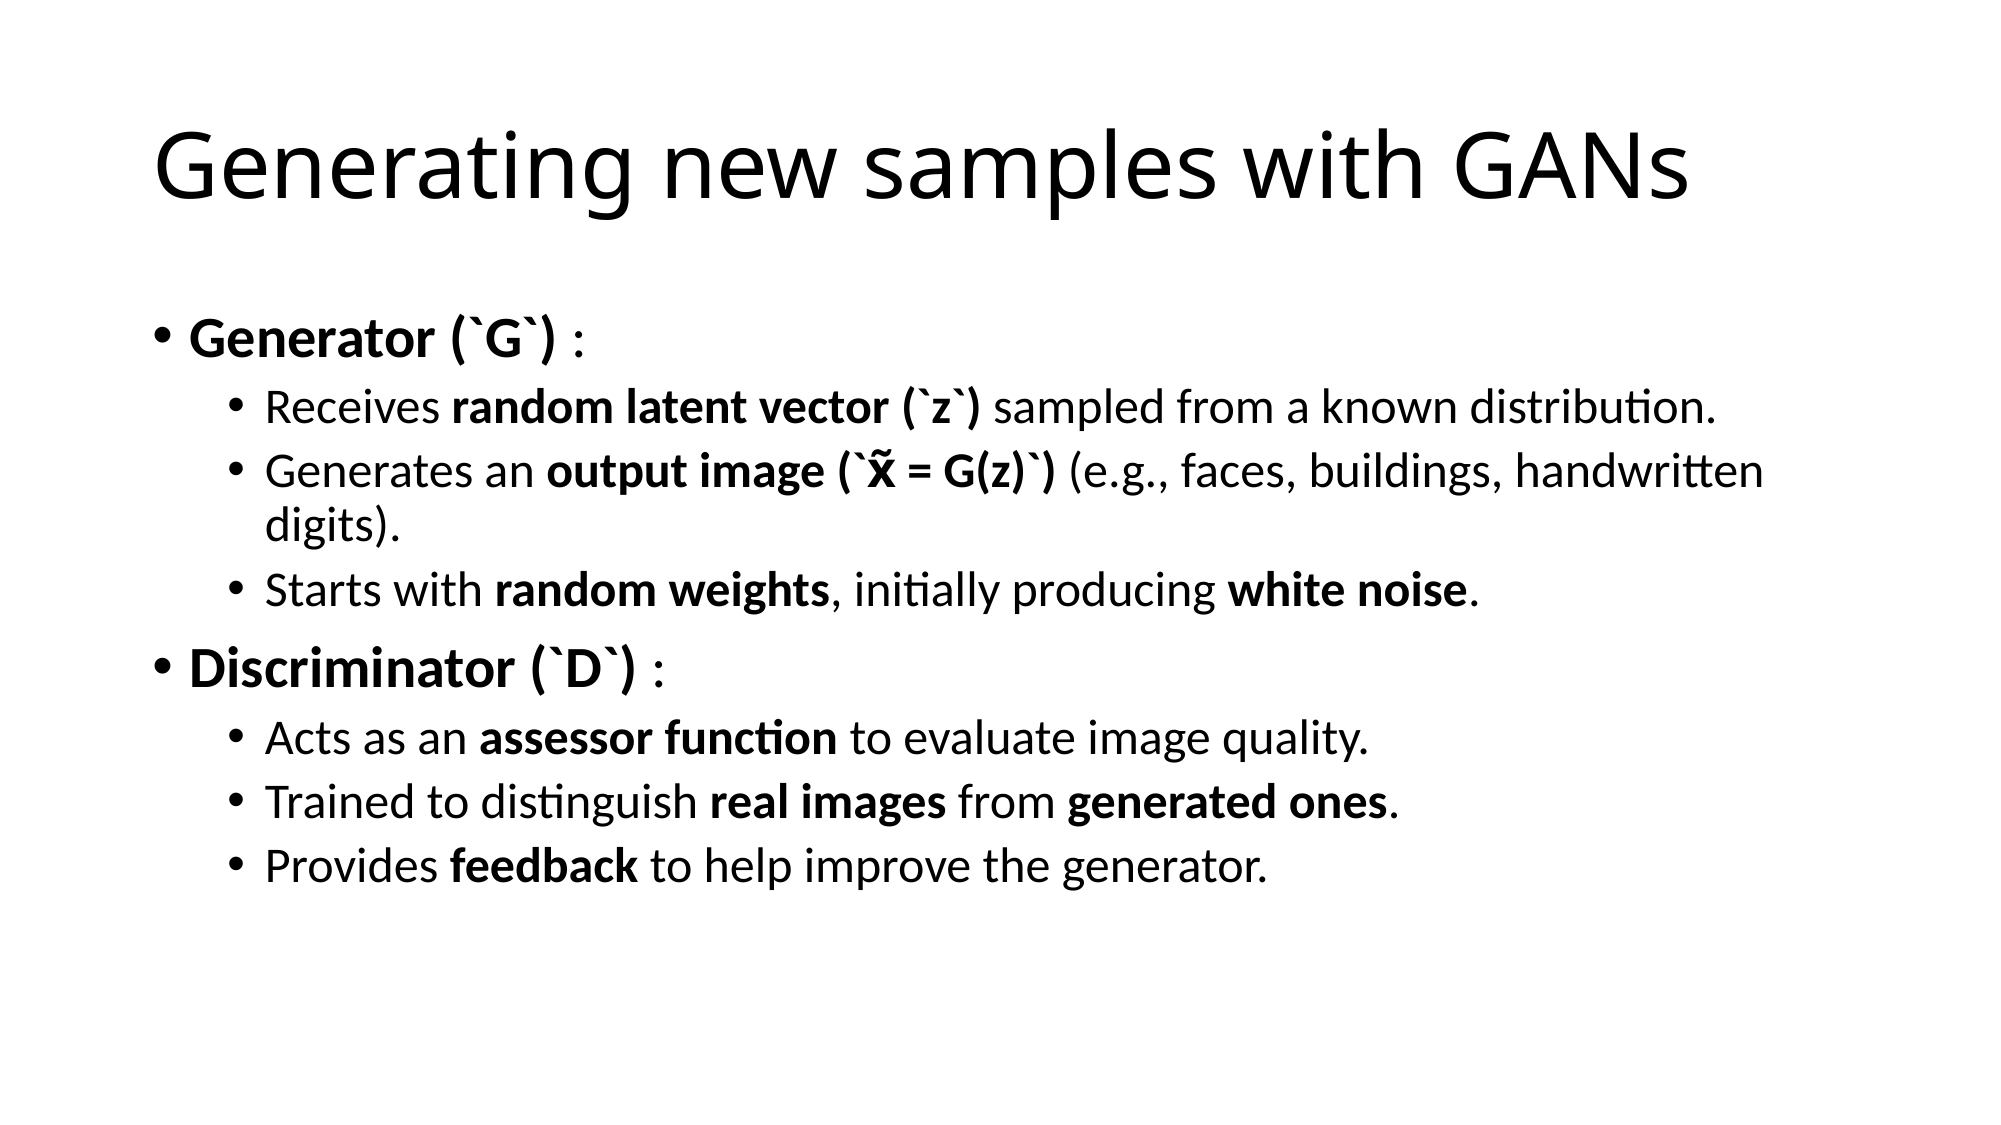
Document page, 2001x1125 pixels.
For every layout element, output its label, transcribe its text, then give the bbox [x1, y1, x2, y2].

title Generating new samples with GANs [137, 59, 1863, 278]
list Generator (`G`) : Receives random latent vector (`z`) sampled from a known distribution. Generates an output image (`x̃ = G(z)`) (e.g., faces, buildings, handwritten digits). Starts with random weights, initially producing white noise. Discriminator (`D`) : Acts as an assessor function to evaluate image quality. Trained to distinguish real images from generated ones. Provides feedback to help improve the generator. [137, 299, 1863, 1014]
